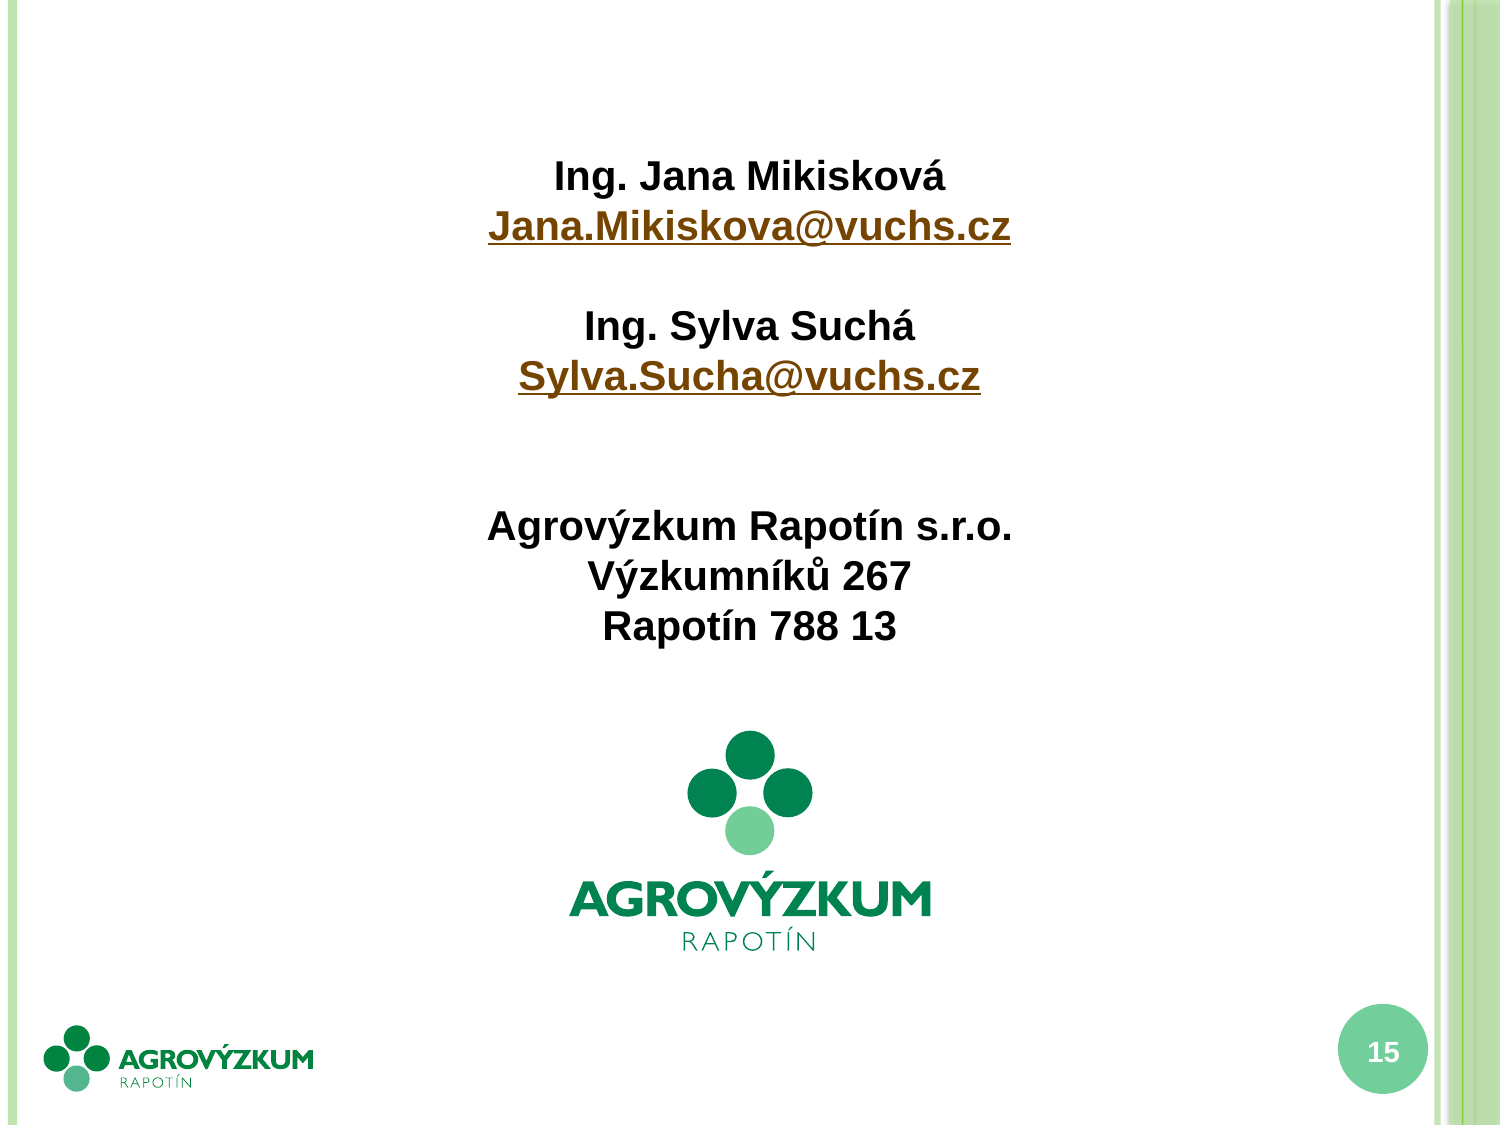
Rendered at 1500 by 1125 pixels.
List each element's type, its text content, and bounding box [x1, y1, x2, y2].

slide_number 15 [1333, 1026, 1434, 1094]
text_box 15 [1333, 940, 1434, 1026]
text_box Ing. Jana Mikisková Jana.Mikiskova@vuchs.cz Ing. Sylva Suchá Sylva.Sucha@vuchs.cz Agrovýzkum Rapotín s.r.o. Výzkumníků 267 Rapotín 788 13 [312, 348, 1187, 657]
picture [519, 680, 981, 1003]
